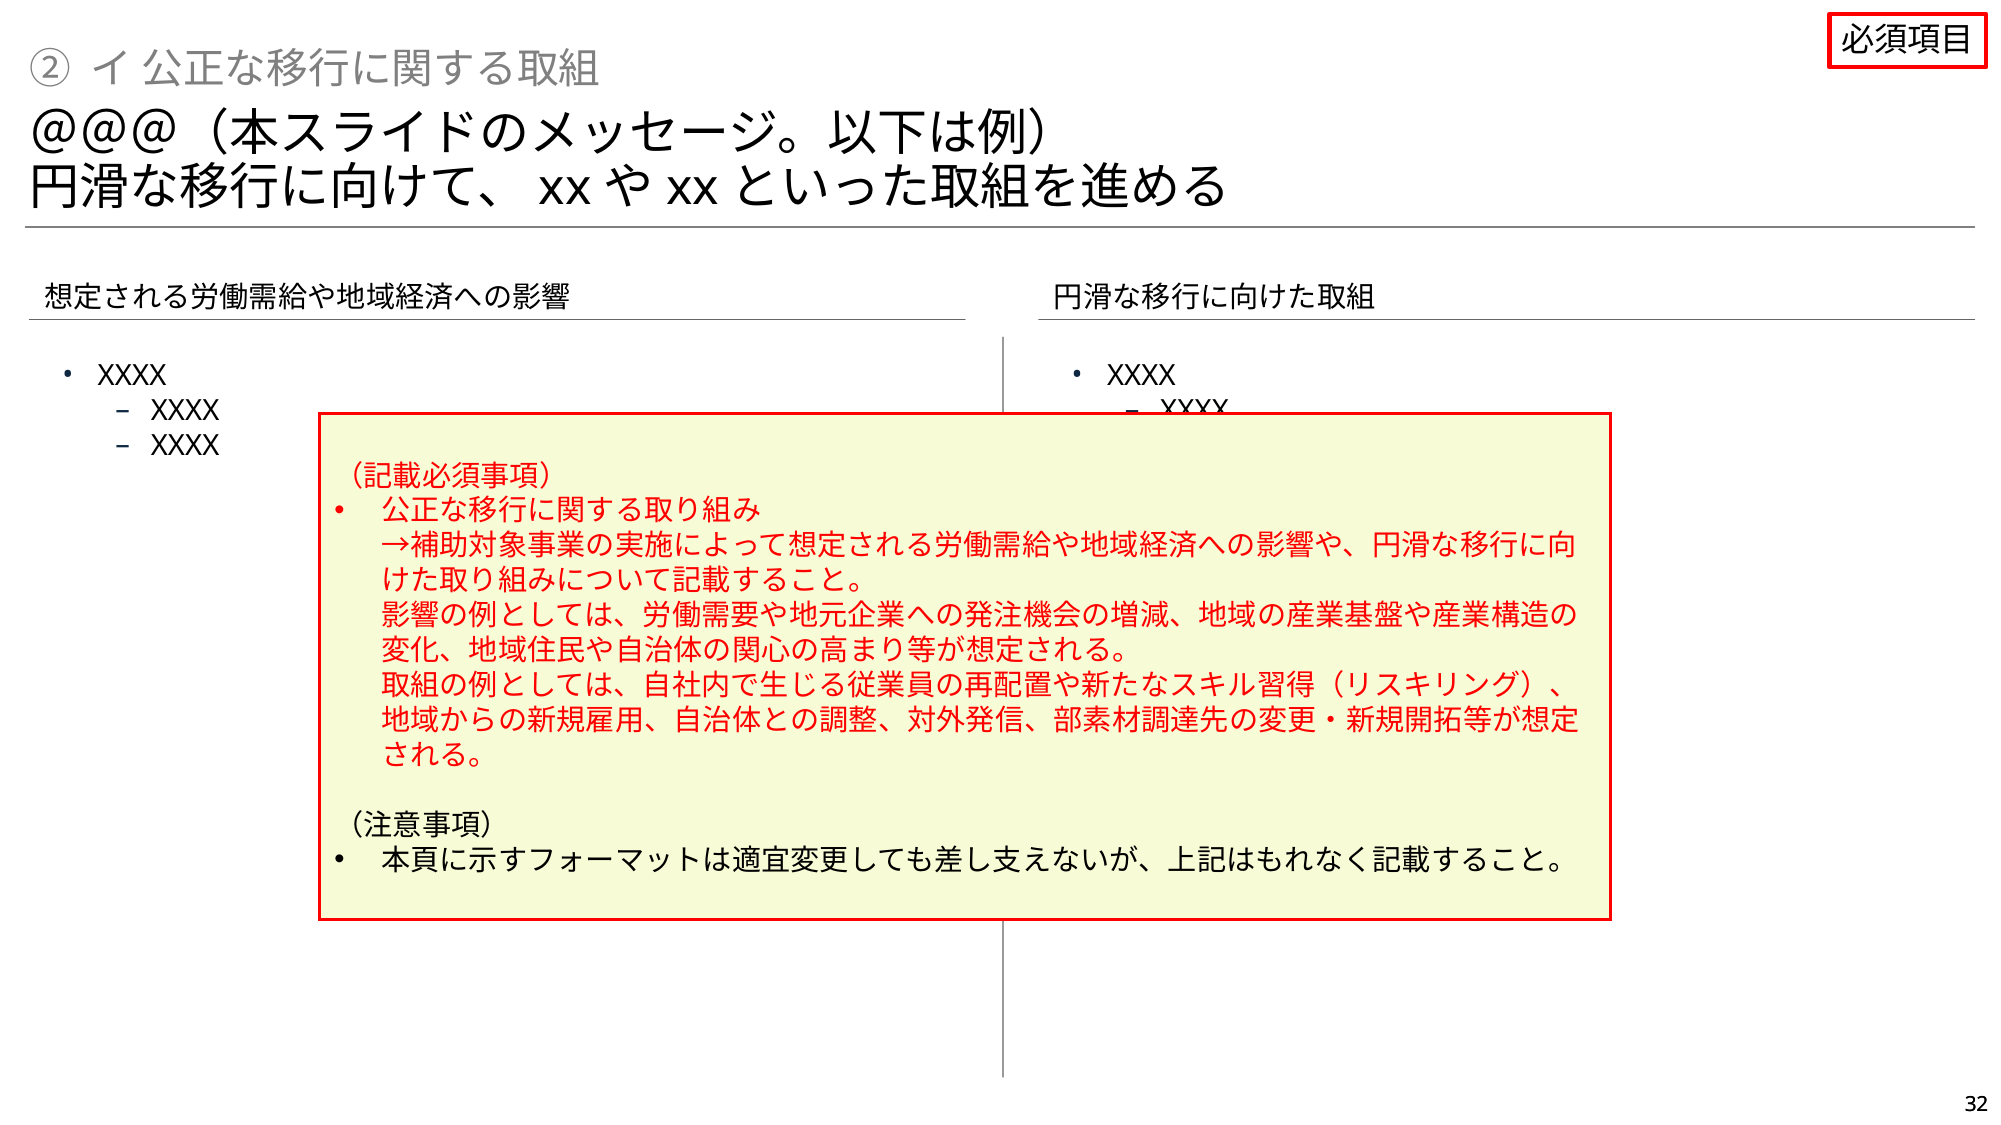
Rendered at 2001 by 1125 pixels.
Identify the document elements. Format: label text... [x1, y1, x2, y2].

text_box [984, 336, 1022, 1078]
text_box XXXX XXXX XXXX [1037, 347, 1976, 480]
text_box 必須項目 [1829, 13, 1986, 68]
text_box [28, 271, 966, 320]
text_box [1038, 271, 1975, 320]
text_box ＠＠＠（本スライドのメッセージ。以下は例） 円滑な移行に向けて、xxやxxといった取組を進める [29, 107, 1875, 216]
text_box XXXX XXXX XXXX [28, 347, 978, 480]
text_box （記載必須事項） 公正な移行に関する取り組み →補助対象事業の実施によって想定される労働需給や地域経済への影響や、円滑な移行に向けた取り組みについて記載すること。 影響の例としては、労働需要や地元企業への発注機会の増減、地域の産業基盤や産業構造の変化、地域住民や自治体の関心の高まり等が想定される。 取組の例としては、自社内で生じる従業員の再配置や新たなスキル習得（リスキリング）、地域からの新規雇用、自治体との調整、対外発信、部素材調達先の変更・新規開拓等が想定される。 （注意事項） 本頁に示すフォーマットは適宜変更しても差し支えないが、上記はもれなく記載すること。 [318, 412, 984, 921]
text_box （記載必須事項） 公正な移行に関する取り組み →補助対象事業の実施によって想定される労働需給や地域経済への影響や、円滑な移行に向けた取り組みについて記載すること。 影響の例としては、労働需要や地元企業への発注機会の増減、地域の産業基盤や産業構造の変化、地域住民や自治体の関心の高まり等が想定される。 取組の例としては、自社内で生じる従業員の再配置や新たなスキル習得（リスキリング）、地域からの新規雇用、自治体との調整、対外発信、部素材調達先の変更・新規開拓等が想定される。 （注意事項） 本頁に示すフォーマットは適宜変更しても差し支えないが、上記はもれなく記載すること。 [1022, 412, 1612, 921]
text_box ② イ 公正な移行に関する取組 [29, 47, 1802, 94]
